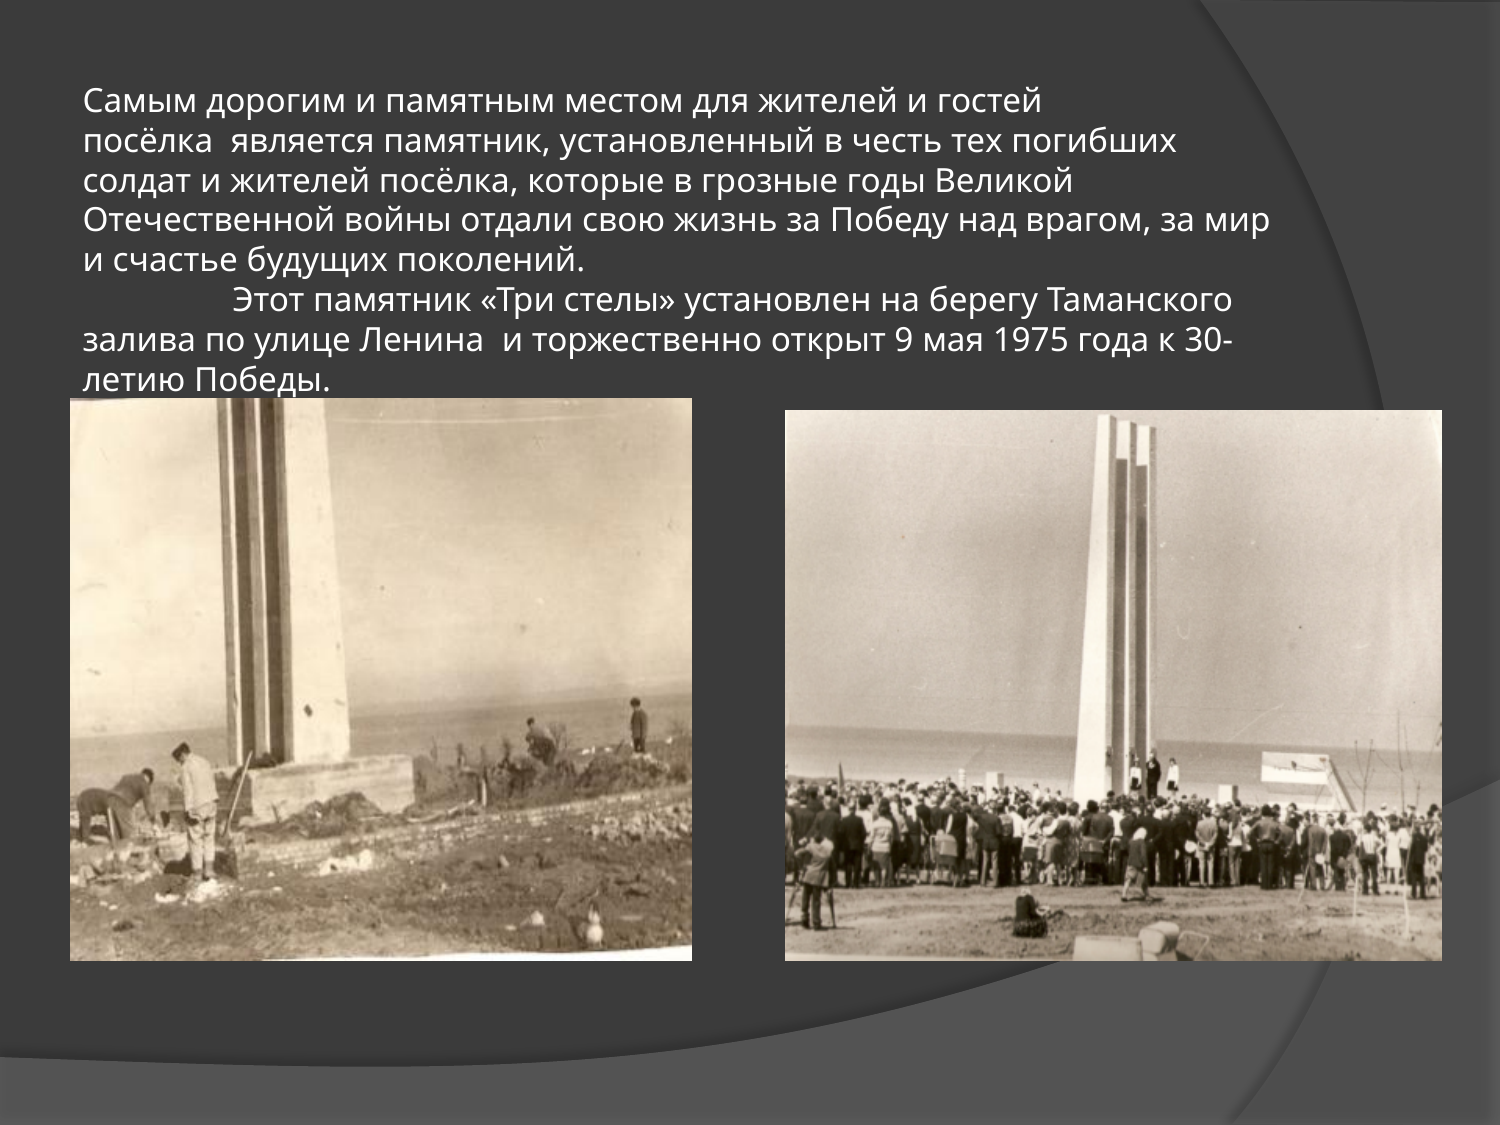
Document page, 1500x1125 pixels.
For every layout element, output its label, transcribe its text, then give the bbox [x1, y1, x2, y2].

title Самым дорогим и памятным местом для жителей и гостей посёлка является памятник, установленный в честь тех погибших солдат и жителей посёлка, которые в грозные годы Великой Отечественной войны отдали свою жизнь за Победу над врагом, за мир и счастье будущих поколений. Этот памятник «Три стелы» установлен на берегу Таманского залива по улице Ленина и торжественно открыт 9 мая 1975 года к 30-летию Победы. [75, 45, 1300, 233]
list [70, 398, 692, 962]
picture [784, 409, 1442, 962]
